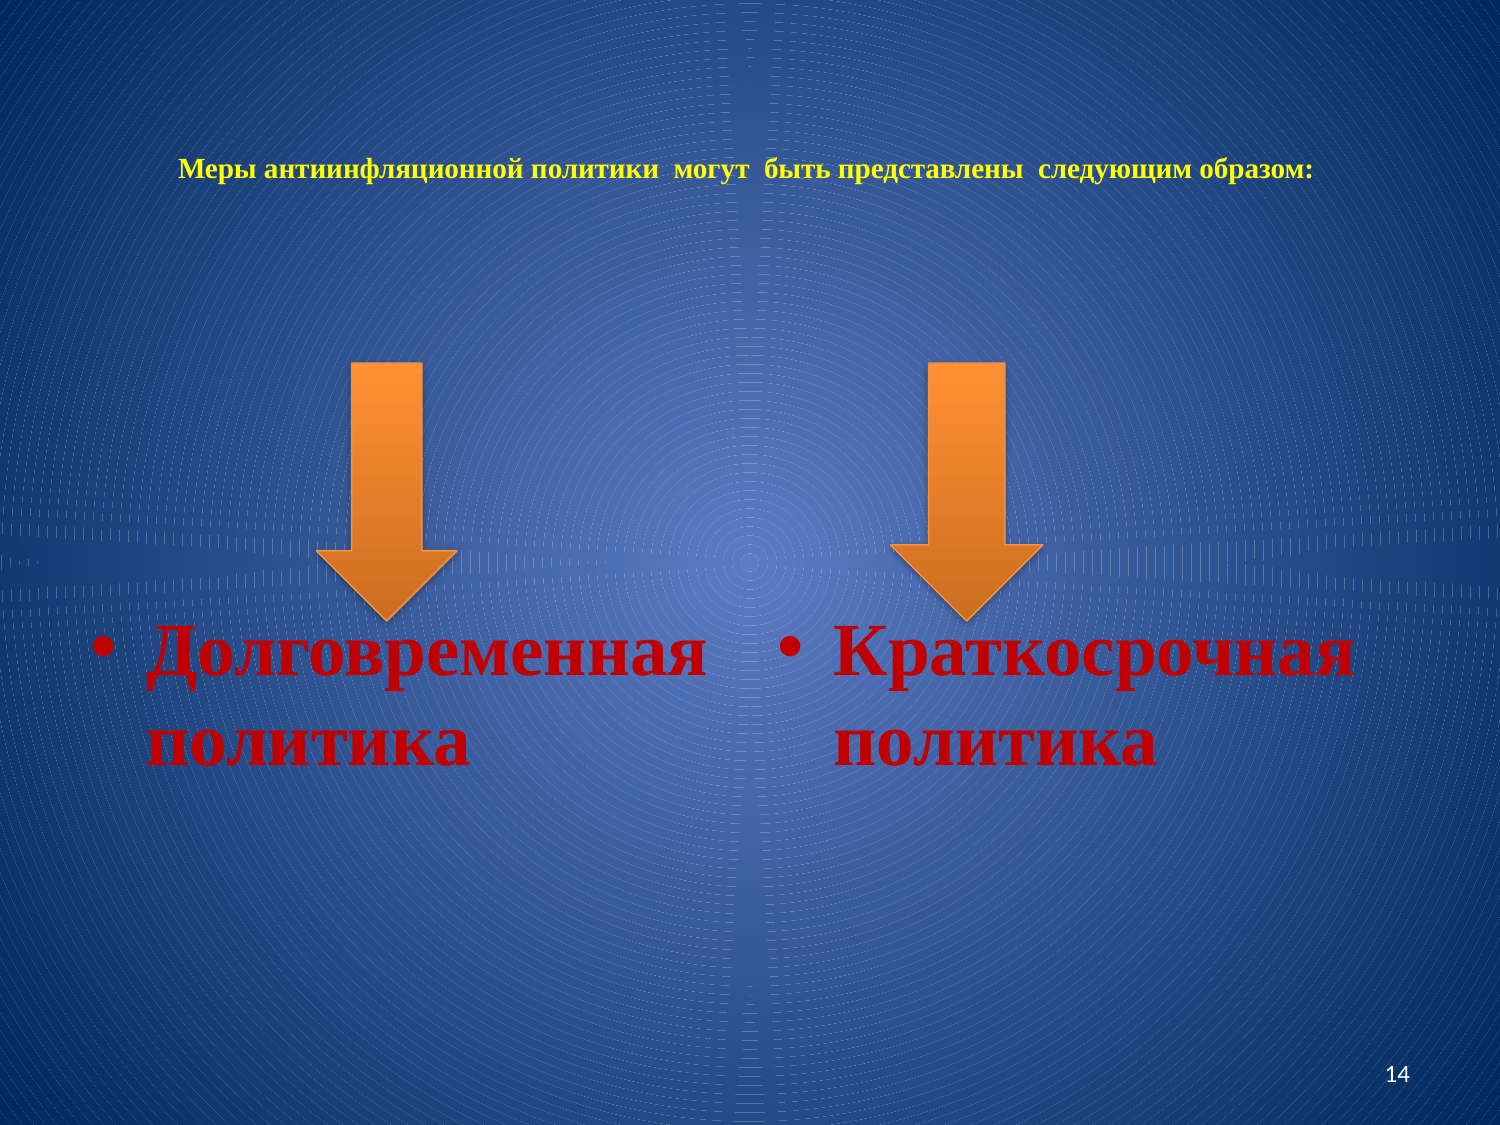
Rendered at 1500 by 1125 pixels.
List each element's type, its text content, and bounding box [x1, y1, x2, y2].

list Долговременная политика [75, 262, 738, 1005]
list Краткосрочная политика [762, 262, 1425, 1005]
slide_number 14 [1074, 1042, 1425, 1103]
title Меры антиинфляционной политики могут быть представлены следующим образом: [75, 45, 1425, 233]
text_box [315, 362, 458, 622]
text_box [889, 362, 1044, 622]
